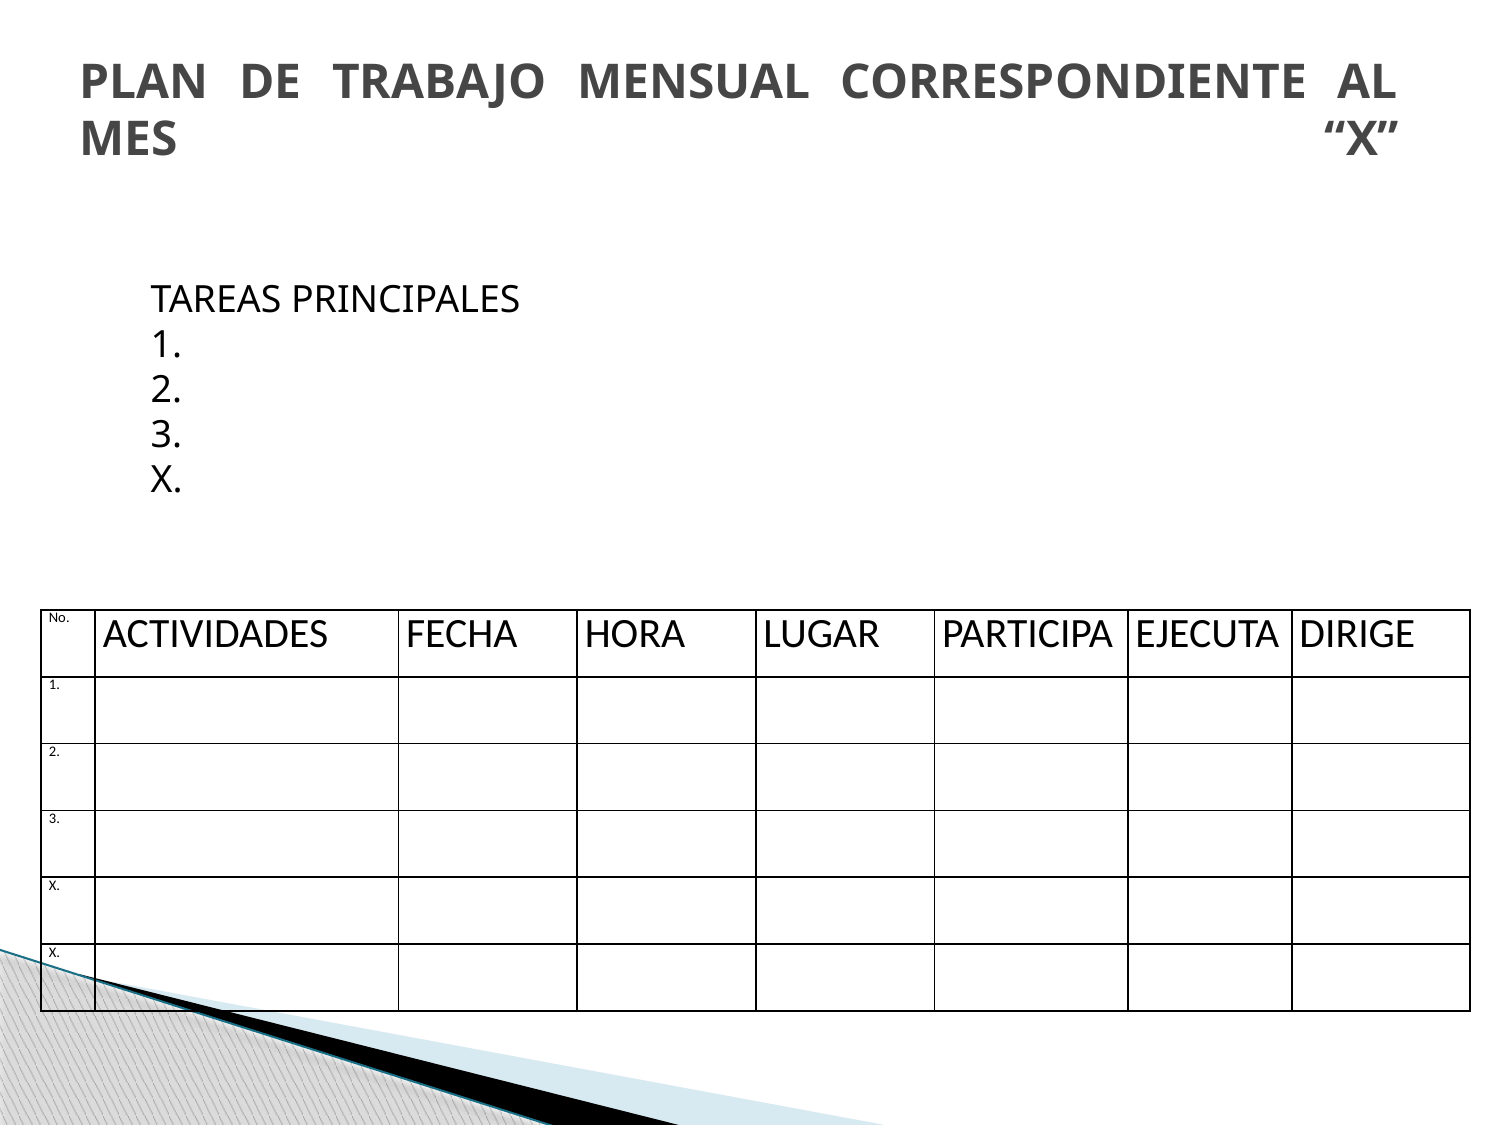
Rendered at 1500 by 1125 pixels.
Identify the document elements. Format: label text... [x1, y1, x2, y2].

table_cell [578, 945, 755, 1010]
table_cell 3. [42, 811, 94, 876]
table_cell [935, 878, 1127, 943]
table_header ACTIVIDADES [96, 611, 398, 676]
table_cell [96, 744, 398, 810]
table_cell [935, 811, 1127, 876]
table_cell [1129, 678, 1291, 743]
title PLAN DE TRABAJO MENSUAL CORRESPONDIENTE AL MES “X” [64, 75, 1415, 231]
table_header HORA [578, 611, 755, 676]
table_cell [1129, 811, 1291, 876]
table_cell [1129, 744, 1291, 810]
table_header LUGAR [757, 611, 934, 676]
table_cell [399, 744, 576, 810]
table_cell 2. [42, 744, 94, 810]
table_cell [1293, 878, 1469, 943]
table_cell [578, 678, 755, 743]
table_header FECHA [399, 611, 576, 676]
table_cell [1293, 744, 1469, 810]
table_cell [578, 811, 755, 876]
table_cell [935, 945, 1127, 1010]
text_box [0, 0, 1500, 75]
table_cell [578, 878, 755, 943]
table_cell [399, 945, 576, 1010]
table_cell [399, 878, 576, 943]
table_cell [935, 744, 1127, 810]
table_cell [757, 678, 934, 743]
table_cell [96, 945, 398, 1010]
table_cell [1129, 945, 1291, 1010]
table_cell [1129, 878, 1291, 943]
table_cell [757, 811, 934, 876]
table_cell 1. [42, 678, 94, 743]
table_cell [96, 678, 398, 743]
table_cell [96, 811, 398, 876]
table_cell [757, 878, 934, 943]
text_box TAREAS PRINCIPALES 1. 2. 3. X. [135, 267, 1125, 507]
table_cell [96, 878, 398, 943]
table_header DIRIGE [1293, 611, 1469, 676]
table_cell [399, 678, 576, 743]
table_cell [935, 678, 1127, 743]
table_cell [1293, 945, 1469, 1010]
table_cell [399, 811, 576, 876]
table_header No. [42, 611, 94, 676]
table_cell [757, 945, 934, 1010]
table_header PARTICIPA [935, 611, 1127, 676]
table_header EJECUTA [1129, 611, 1291, 676]
table_cell X. [42, 878, 94, 943]
table_cell [1293, 811, 1469, 876]
table_cell [757, 744, 934, 810]
table_cell [1293, 678, 1469, 743]
table_cell [578, 744, 755, 810]
table_cell X. [42, 945, 94, 1010]
